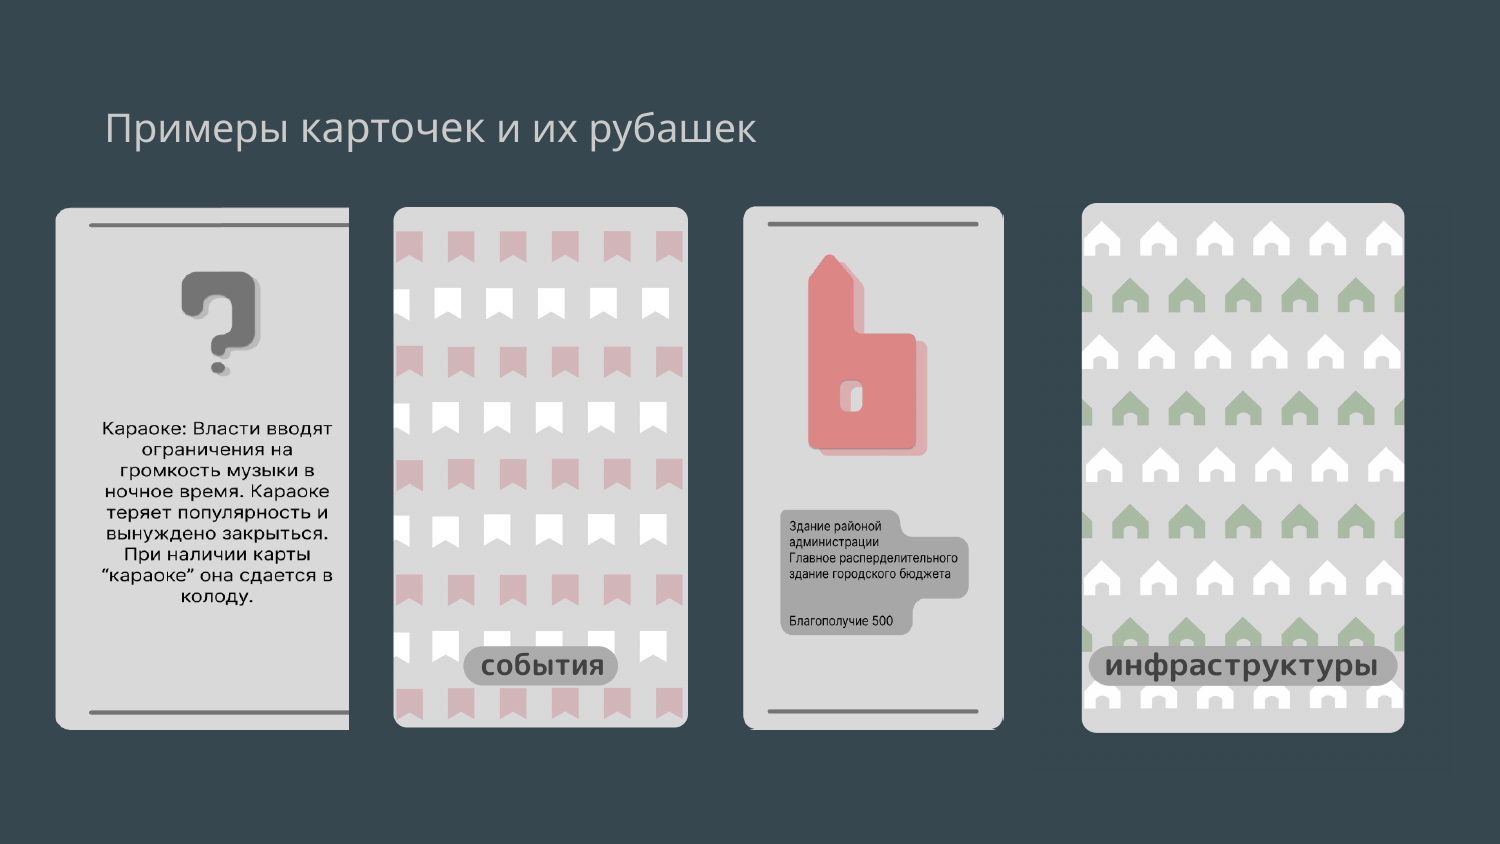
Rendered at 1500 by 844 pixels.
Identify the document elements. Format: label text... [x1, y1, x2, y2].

picture [732, 202, 1004, 731]
picture [1033, 202, 1453, 774]
title [51, 72, 228, 167]
text_box Примеры карточек и их рубашек [89, 85, 780, 180]
picture [47, 202, 689, 759]
